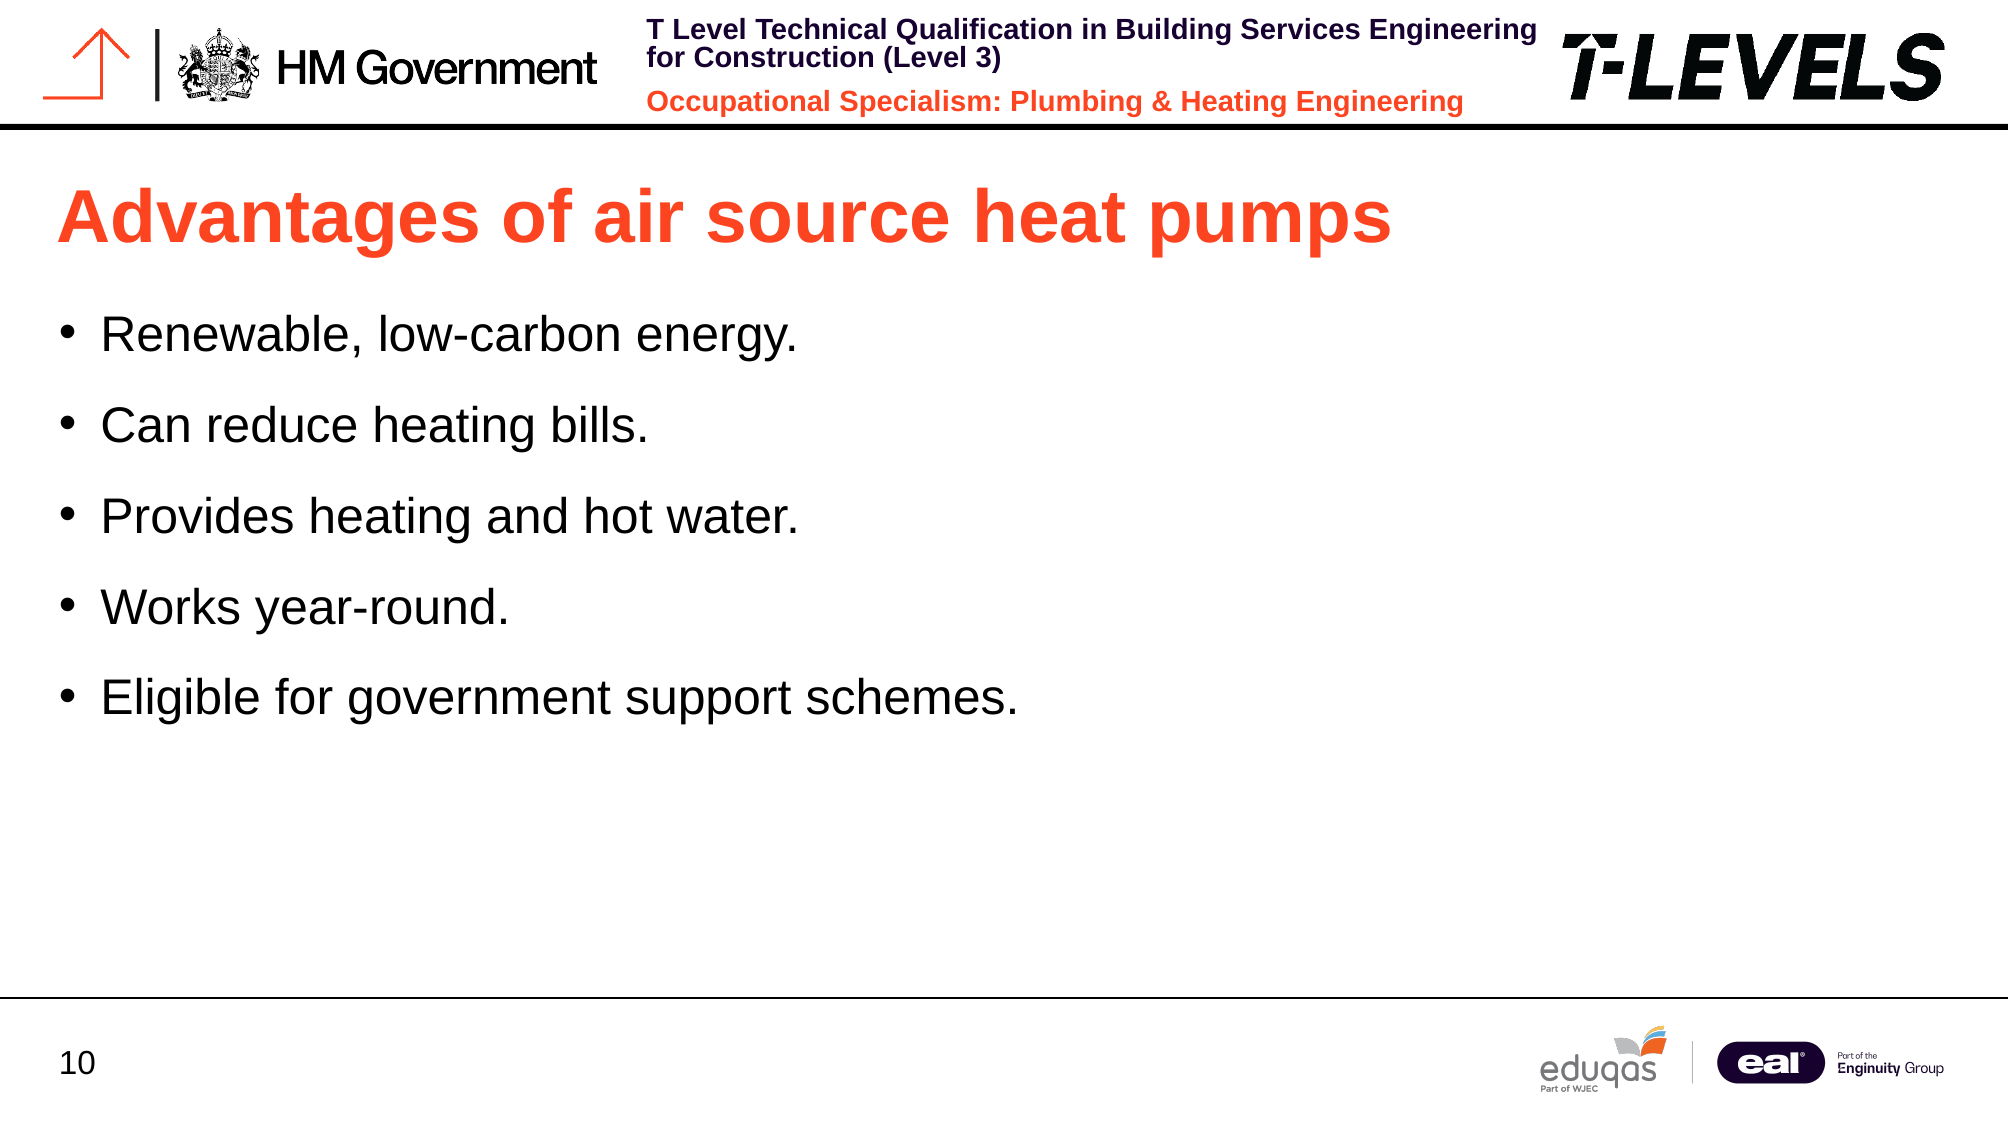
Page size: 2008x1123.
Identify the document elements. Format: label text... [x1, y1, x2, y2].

picture [38, 27, 136, 100]
title Advantages of air source heat pumps [41, 111, 1949, 314]
list Renewable, low-carbon energy. Can reduce heating bills. Provides heating and hot water. Works year-round. Eligible for government support schemes. [59, 295, 1952, 958]
picture [1535, 1021, 1949, 1097]
picture [1543, 25, 1964, 108]
picture [155, 28, 597, 102]
